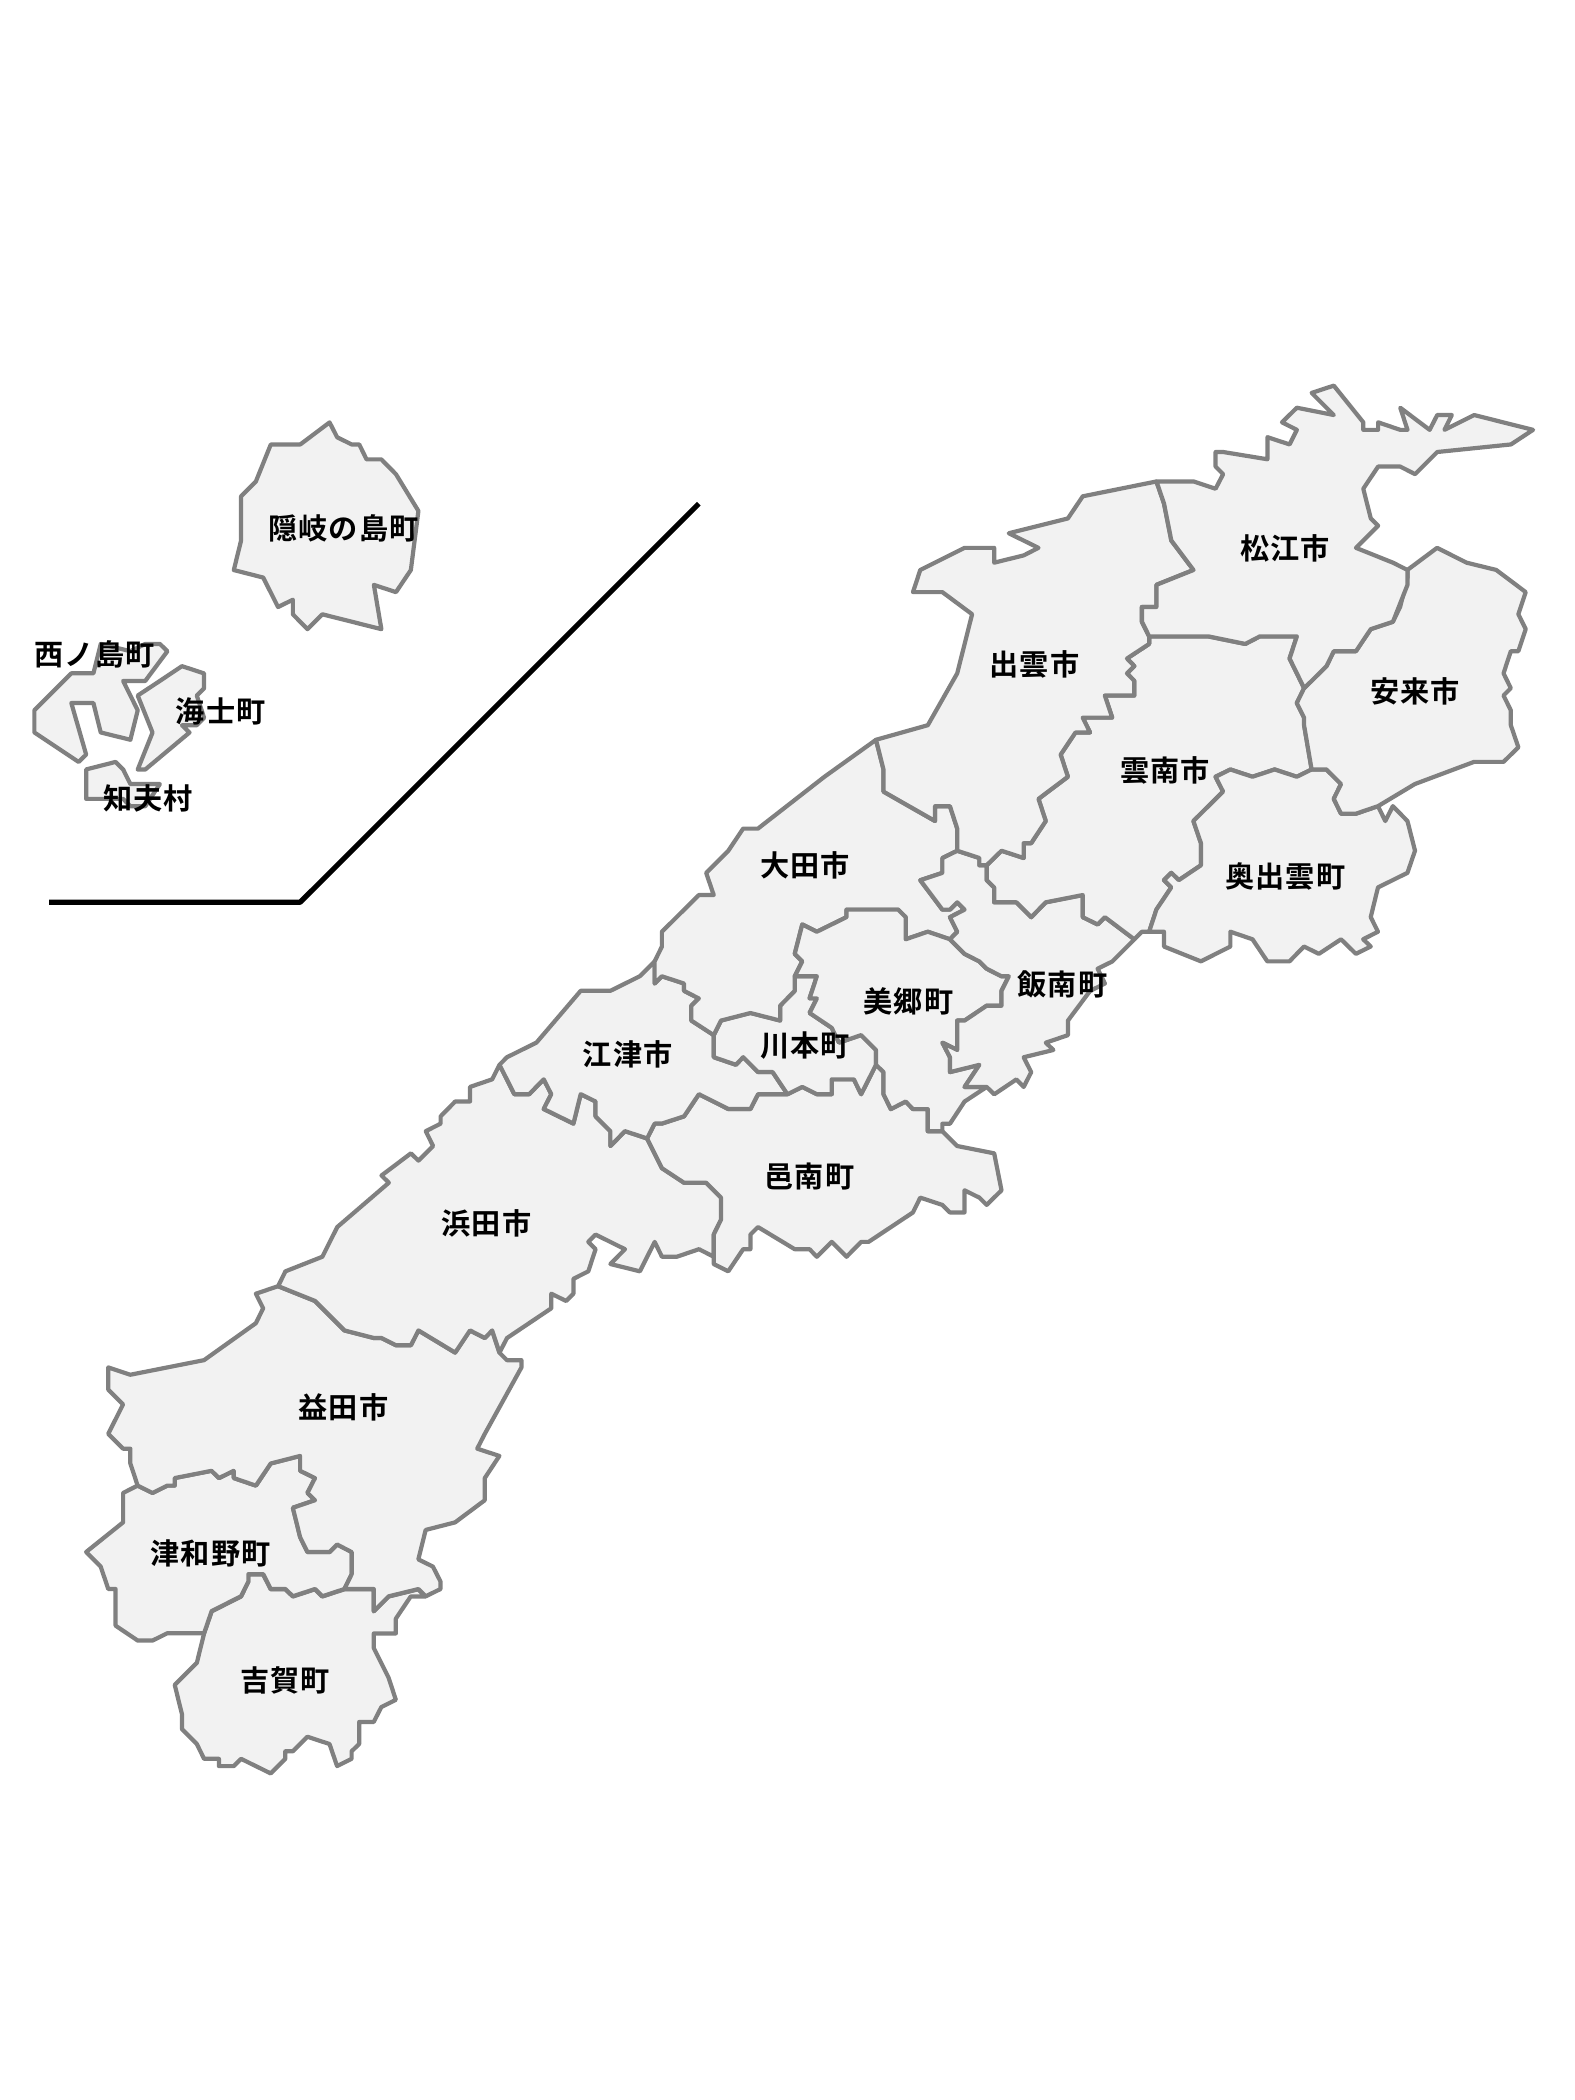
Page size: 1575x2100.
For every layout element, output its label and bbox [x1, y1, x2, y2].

text_box [18, 385, 1534, 1774]
